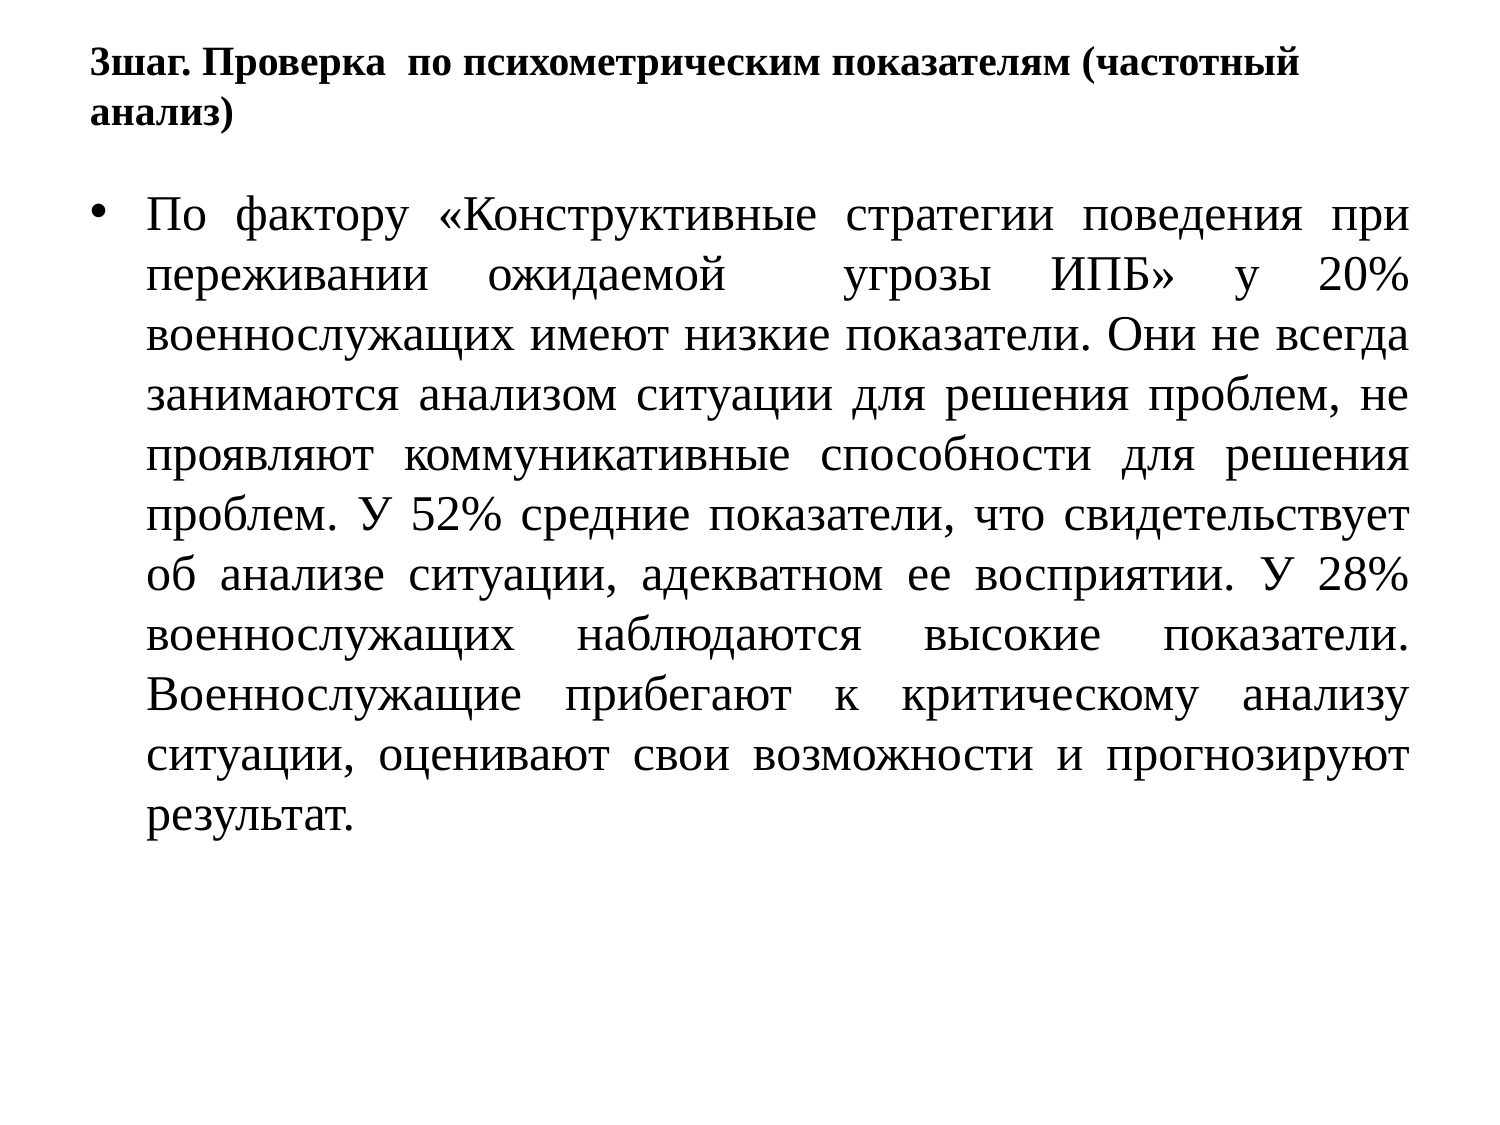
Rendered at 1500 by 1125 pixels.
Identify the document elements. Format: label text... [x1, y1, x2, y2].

text_box 3шаг. Проверка по психометрическим показателям (частотный анализ) [75, 45, 1425, 172]
text_box По фактору «Конструктивные стратегии поведения при переживании ожидаемой угрозы ИПБ» у 20% военнослужащих имеют низкие показатели. Они не всегда занимаются анализом ситуации для решения проблем, не проявляют коммуникативные способности для решения проблем. У 52% средние показатели, что свидетельствует об анализе ситуации, адекватном ее восприятии. У 28% военнослужащих наблюдаются высокие показатели. Военнослужащие прибегают к критическому анализу ситуации, оценивают свои возможности и прогнозируют результат. [75, 172, 1425, 1005]
